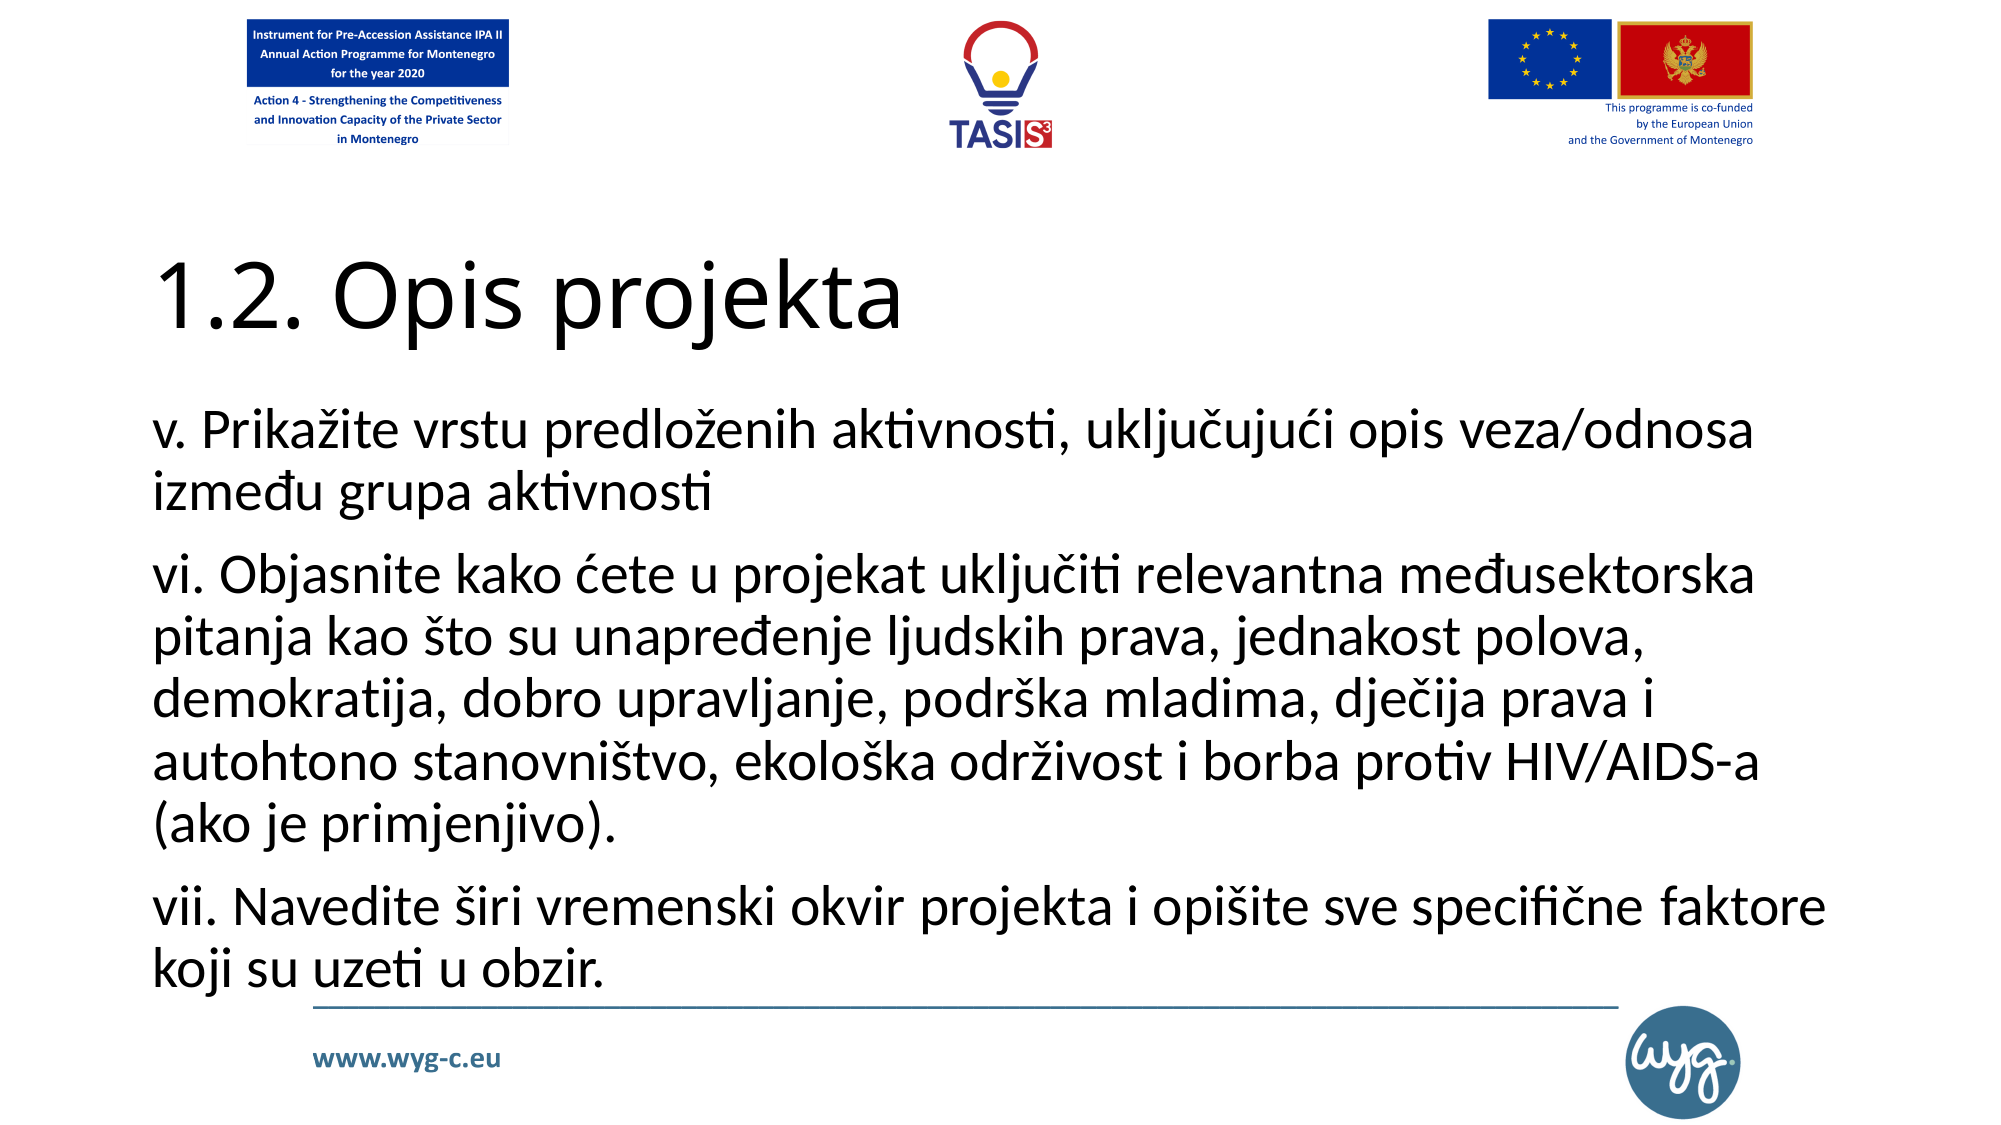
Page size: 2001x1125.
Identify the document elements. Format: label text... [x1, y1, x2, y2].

picture [246, 19, 1753, 149]
picture [312, 1014, 1743, 1125]
list v. Prikažite vrstu predloženih aktivnosti, uključujući opis veza/odnosa između grupa aktivnosti vi. Objasnite kako ćete u projekat uključiti relevantna međusektorska pitanja kao što su unapređenje ljudskih prava, jednakost polova, demokratija, dobro upravljanje, podrška mladima, dječija prava i autohtono stanovništvo, ekološka održivost i borba protiv HIV/AIDS-a (ako je primjenjivo). vii. Navedite širi vremenski okvir projekta i opišite sve specifične faktore koji su uzeti u obzir. [137, 391, 1863, 1014]
title 1.2. Opis projekta [137, 220, 1863, 377]
